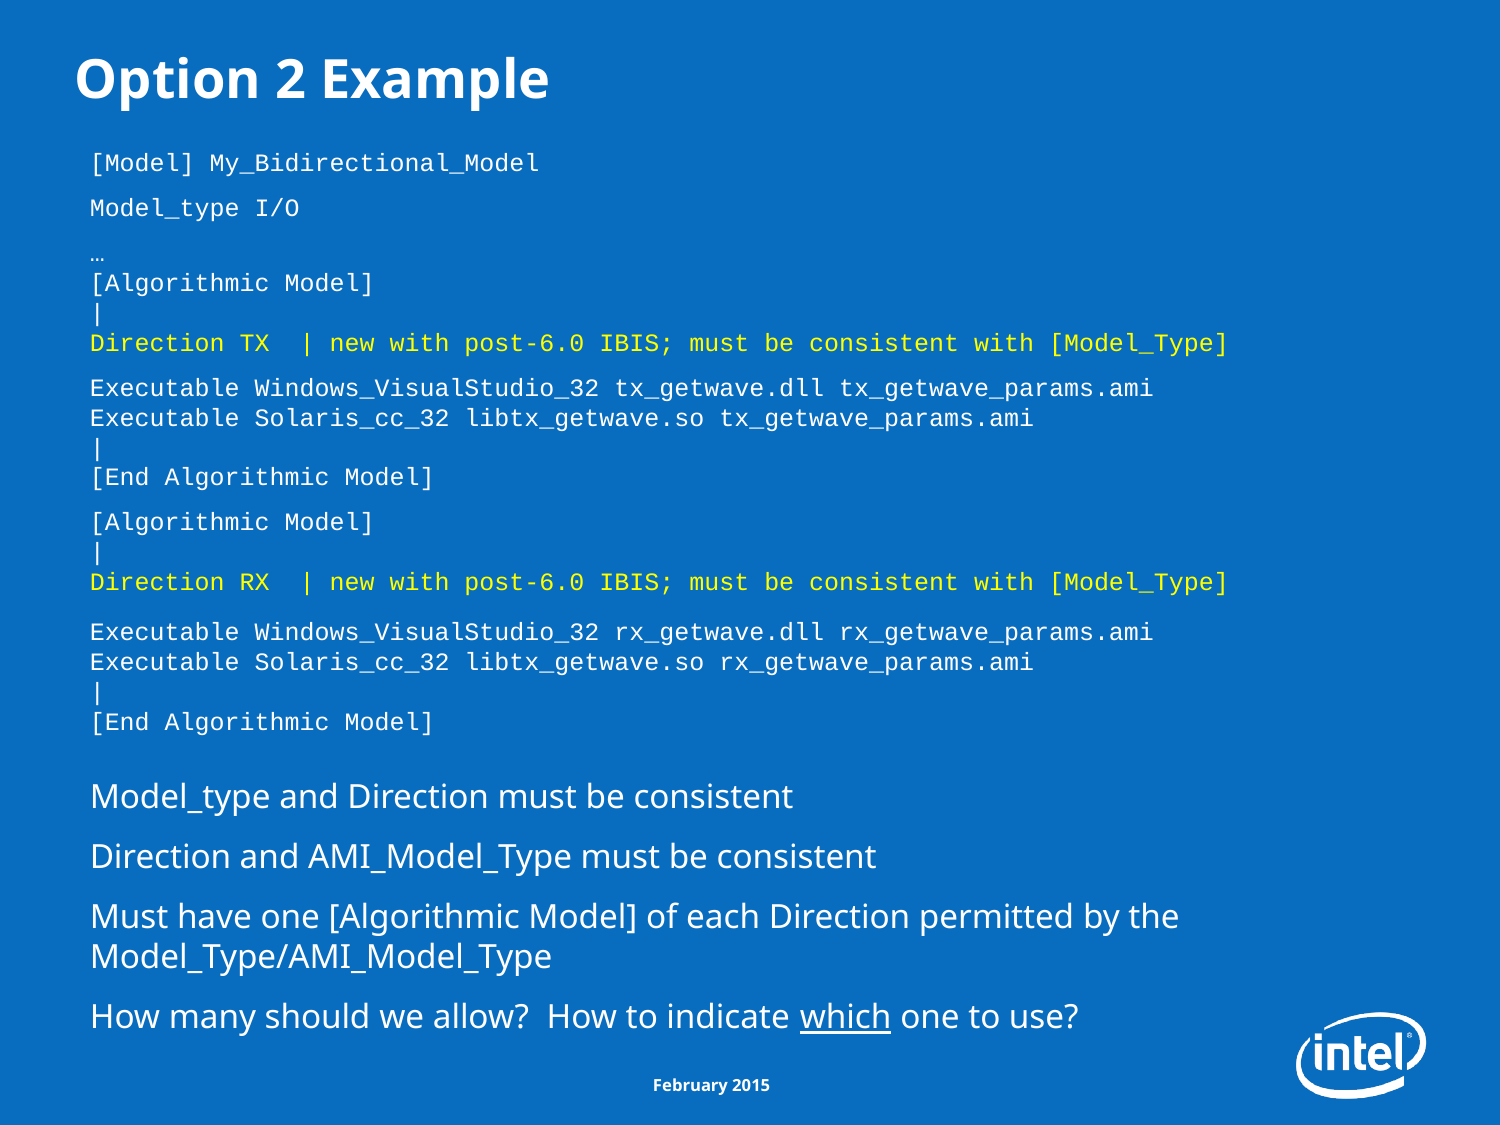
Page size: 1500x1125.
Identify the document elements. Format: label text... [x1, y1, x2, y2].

footer February 2015 [323, 1074, 1100, 1125]
list [Model] My_Bidirectional_Model Model_type I/O … [Algorithmic Model] | Direction TX | new with post-6.0 IBIS; must be consistent with [Model_Type] Executable Windows_VisualStudio_32 tx_getwave.dll tx_getwave_params.ami Executable Solaris_cc_32 libtx_getwave.so tx_getwave_params.ami | [End Algorithmic Model] [Algorithmic Model] | Direction RX | new with post-6.0 IBIS; must be consistent with [Model_Type] Executable Windows_VisualStudio_32 rx_getwave.dll rx_getwave_params.ami Executable Solaris_cc_32 libtx_getwave.so rx_getwave_params.ami | [End Algorithmic Model] Model_type and Direction must be consistent Direction and AMI_Model_Type must be consistent Must have one [Algorithmic Model] of each Direction permitted by the Model_Type/AMI_Model_Type How many should we allow? How to indicate which one to use? [33, 146, 1455, 1031]
title Option 2 Example [74, 44, 1427, 146]
picture [1294, 1031, 1428, 1101]
